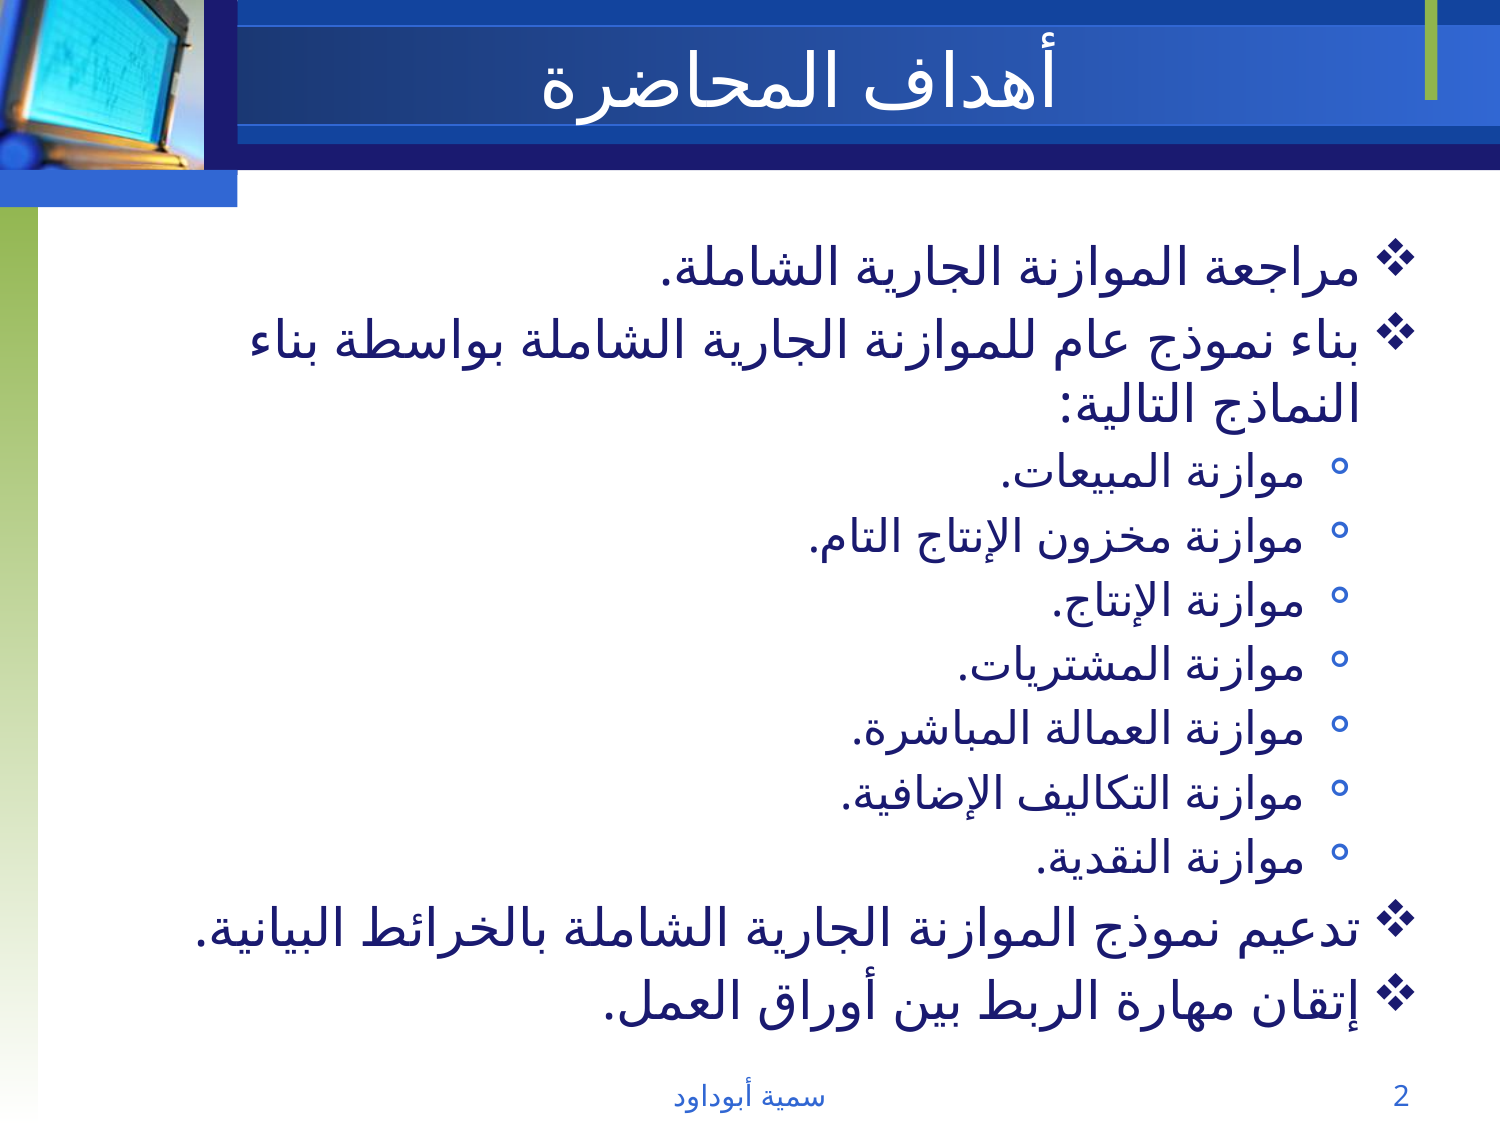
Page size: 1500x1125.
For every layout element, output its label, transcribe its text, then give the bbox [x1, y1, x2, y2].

slide_number 2 [1074, 1069, 1426, 1111]
footer سمية أبوداود [512, 1069, 988, 1111]
picture [0, 0, 204, 169]
title أهداف المحاضرة [237, 33, 1363, 122]
list مراجعة الموازنة الجارية الشاملة. بناء نموذج عام للموازنة الجارية الشاملة بواسطة بناء النماذج التالية: موازنة المبيعات. موازنة مخزون الإنتاج التام. موازنة الإنتاج. موازنة المشتريات. موازنة العمالة المباشرة. موازنة التكاليف الإضافية. موازنة النقدية. تدعيم نموذج الموازنة الجارية الشاملة بالخرائط البيانية. إتقان مهارة الربط بين أوراق العمل. [74, 224, 1426, 1050]
